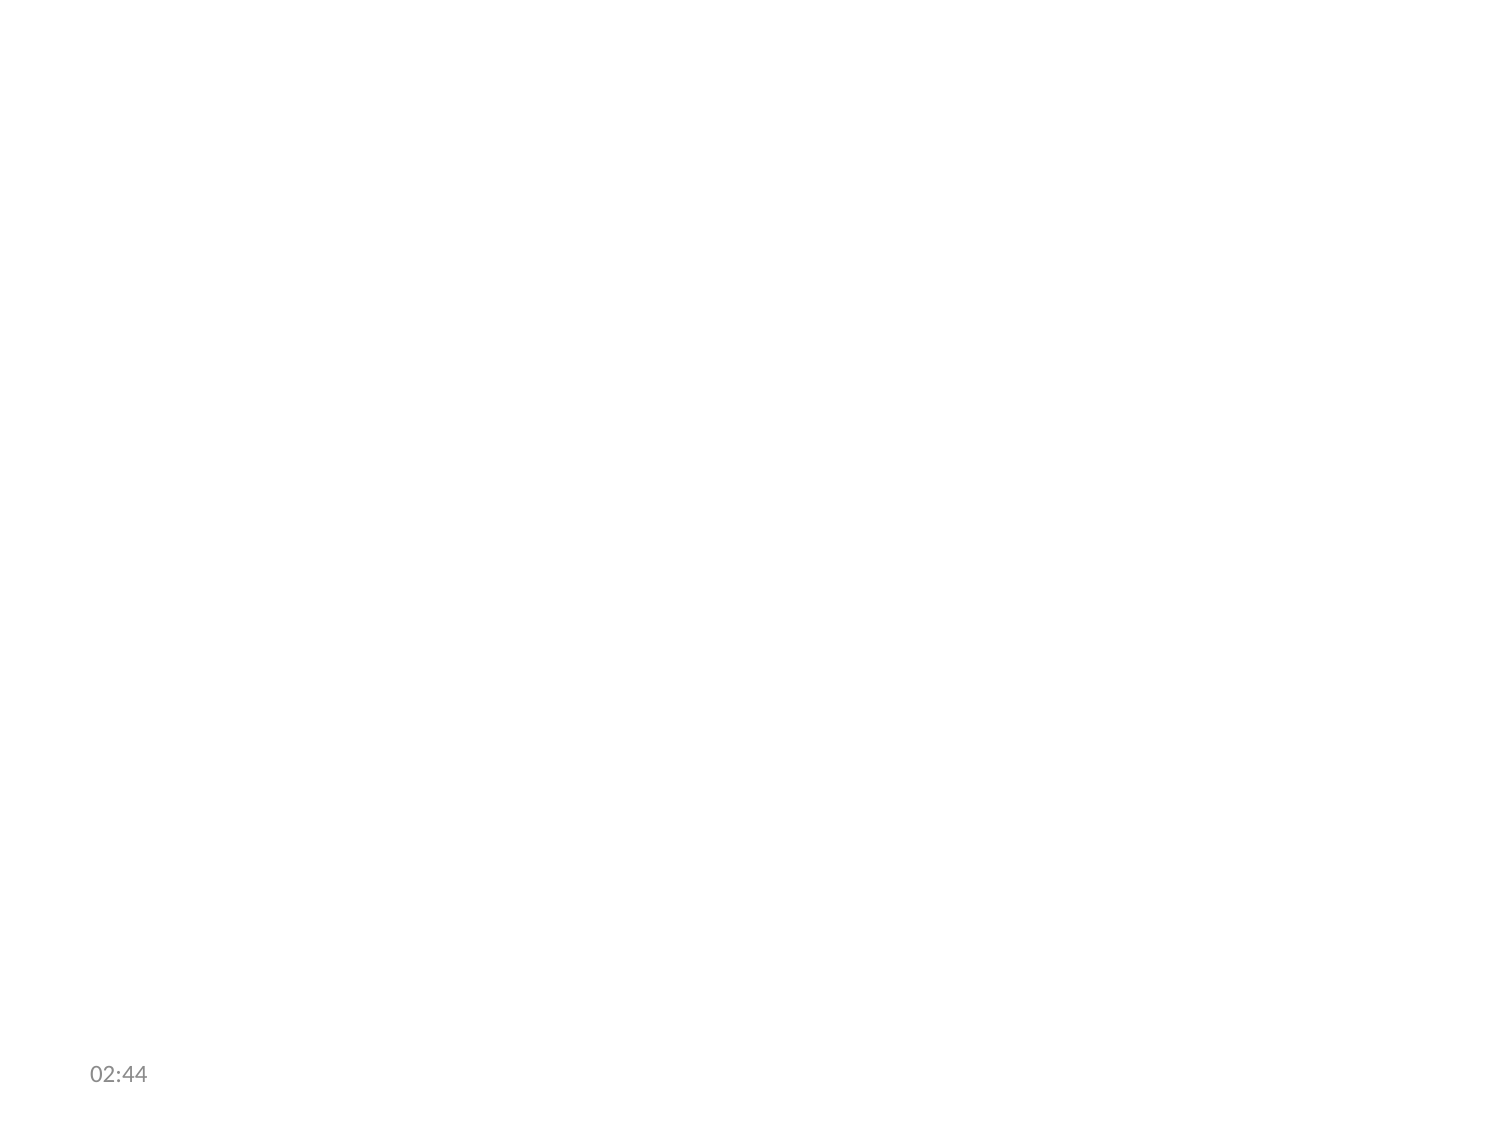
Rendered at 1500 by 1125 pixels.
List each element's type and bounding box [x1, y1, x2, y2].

slide_number [75, 1042, 425, 1103]
